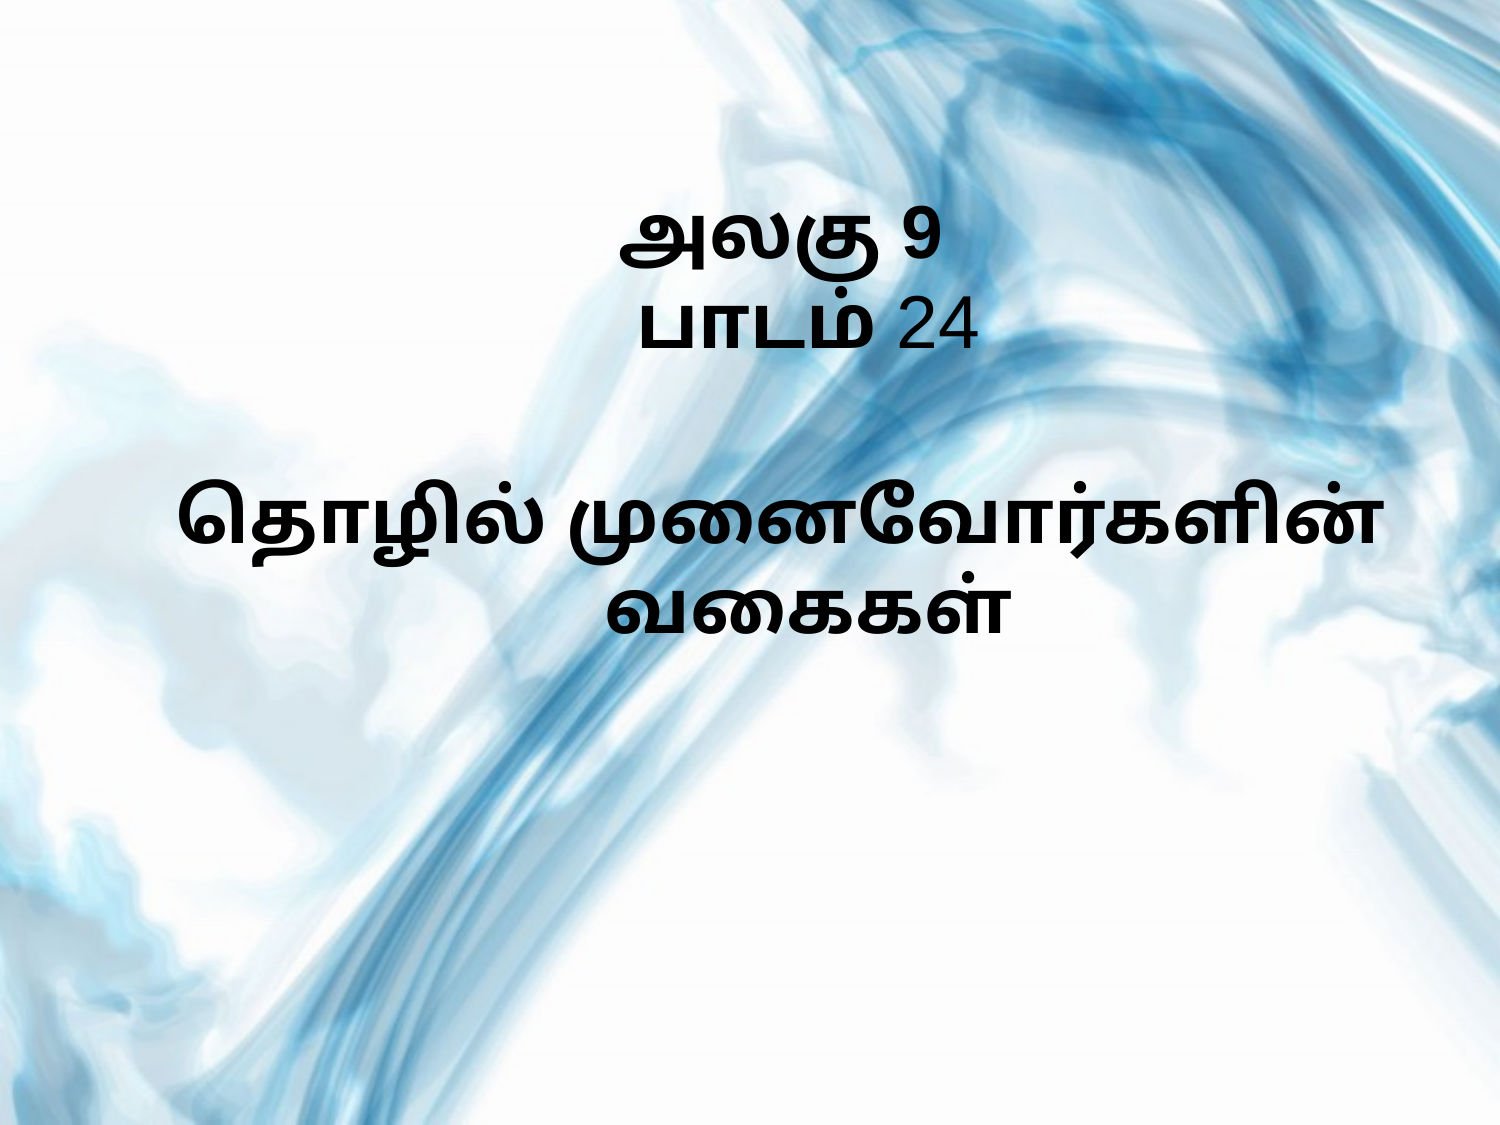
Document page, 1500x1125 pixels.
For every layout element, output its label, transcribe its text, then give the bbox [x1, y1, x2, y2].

list அலகு 9 பாடம் 24 தொழில் முனைவோர்களின் வகைகள் [105, 175, 1456, 762]
picture [0, 0, 1500, 1125]
title [58, 34, 1409, 193]
